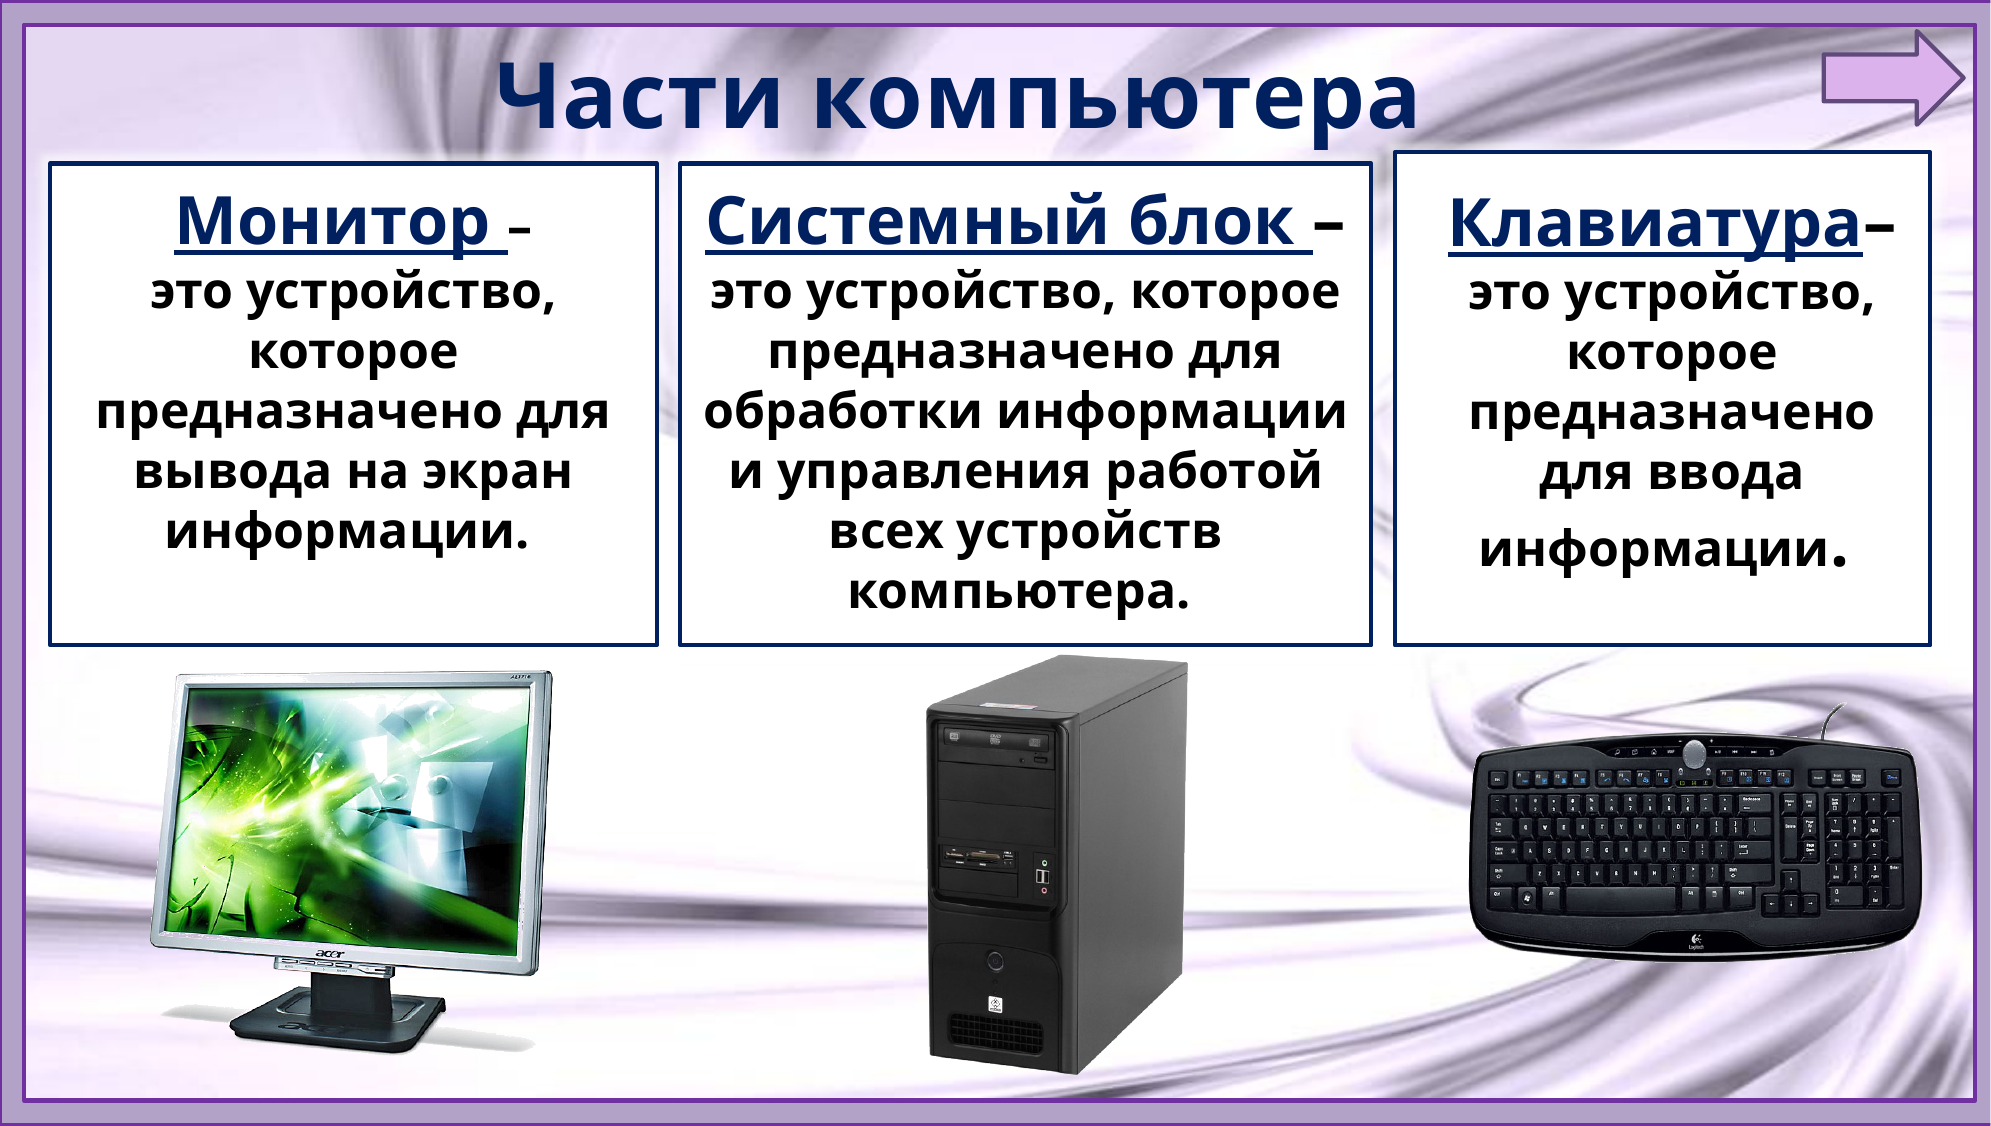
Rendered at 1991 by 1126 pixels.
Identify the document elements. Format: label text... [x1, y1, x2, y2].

text_box [1821, 29, 1966, 127]
picture [26, 27, 1973, 1098]
text_box Части компьютера [218, 29, 1701, 155]
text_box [50, 163, 658, 646]
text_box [1394, 152, 1931, 646]
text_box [679, 163, 1372, 646]
